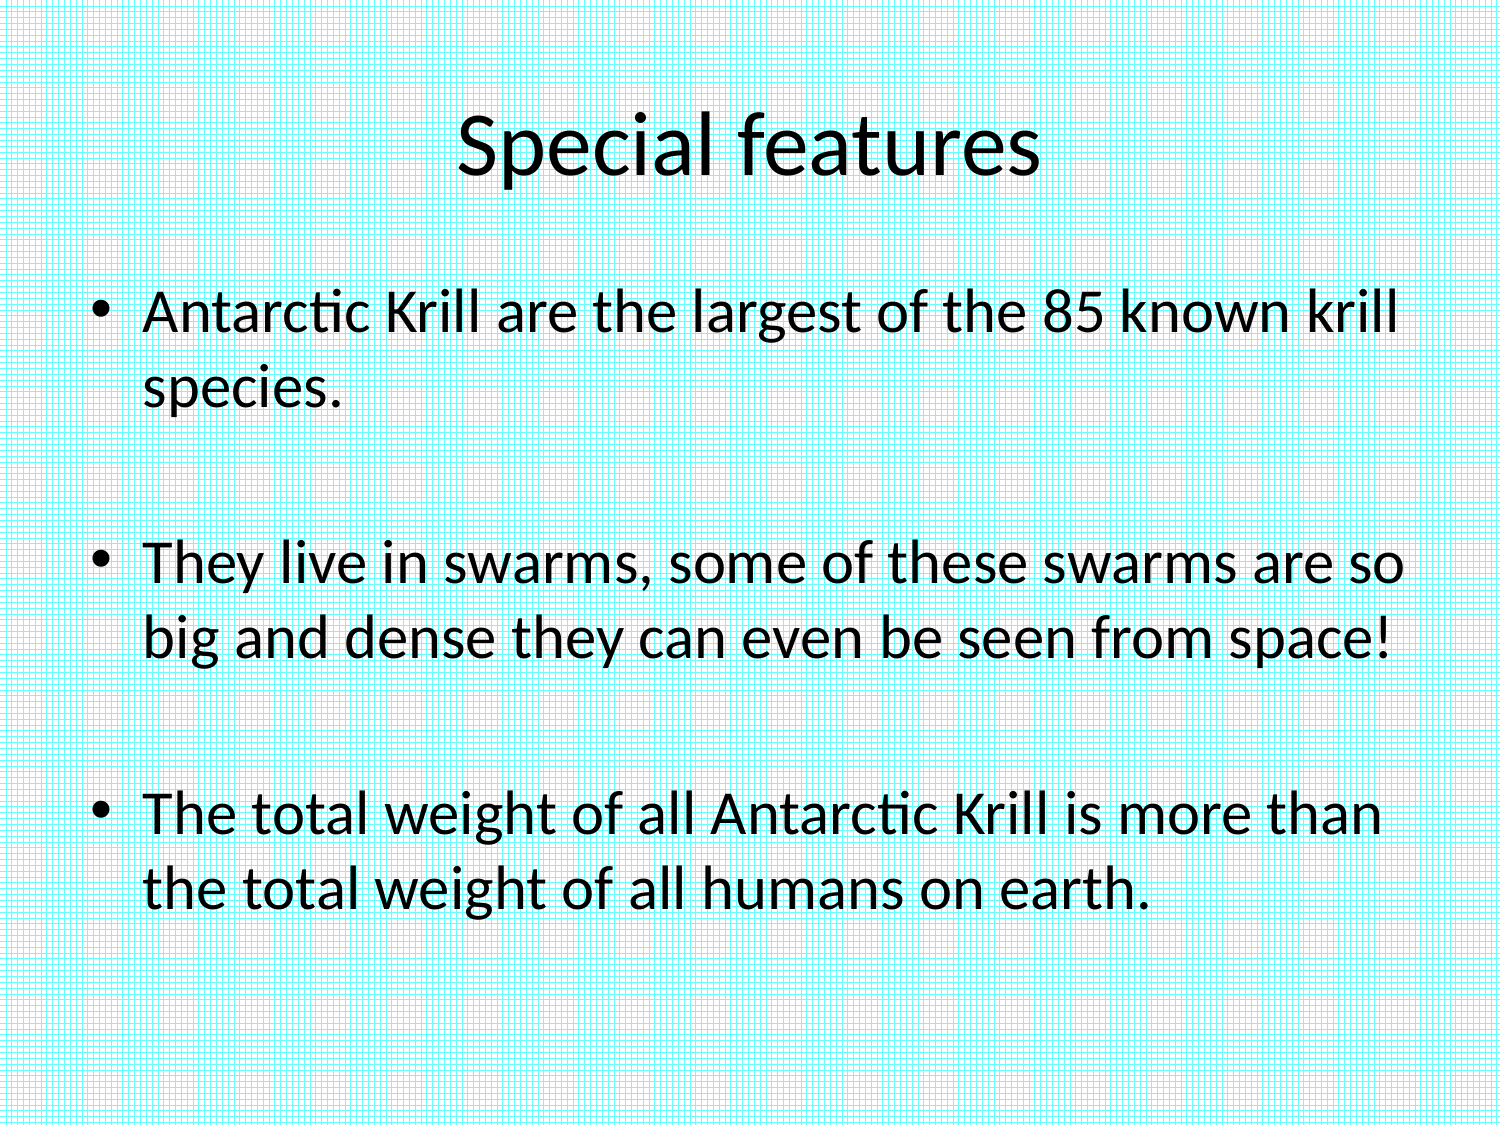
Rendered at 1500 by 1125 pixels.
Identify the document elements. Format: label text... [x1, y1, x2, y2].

list Antarctic Krill are the largest of the 85 known krill species. They live in swarms, some of these swarms are so big and dense they can even be seen from space! The total weight of all Antarctic Krill is more than the total weight of all humans on earth. [75, 262, 1425, 1005]
title Special features [75, 45, 1425, 233]
